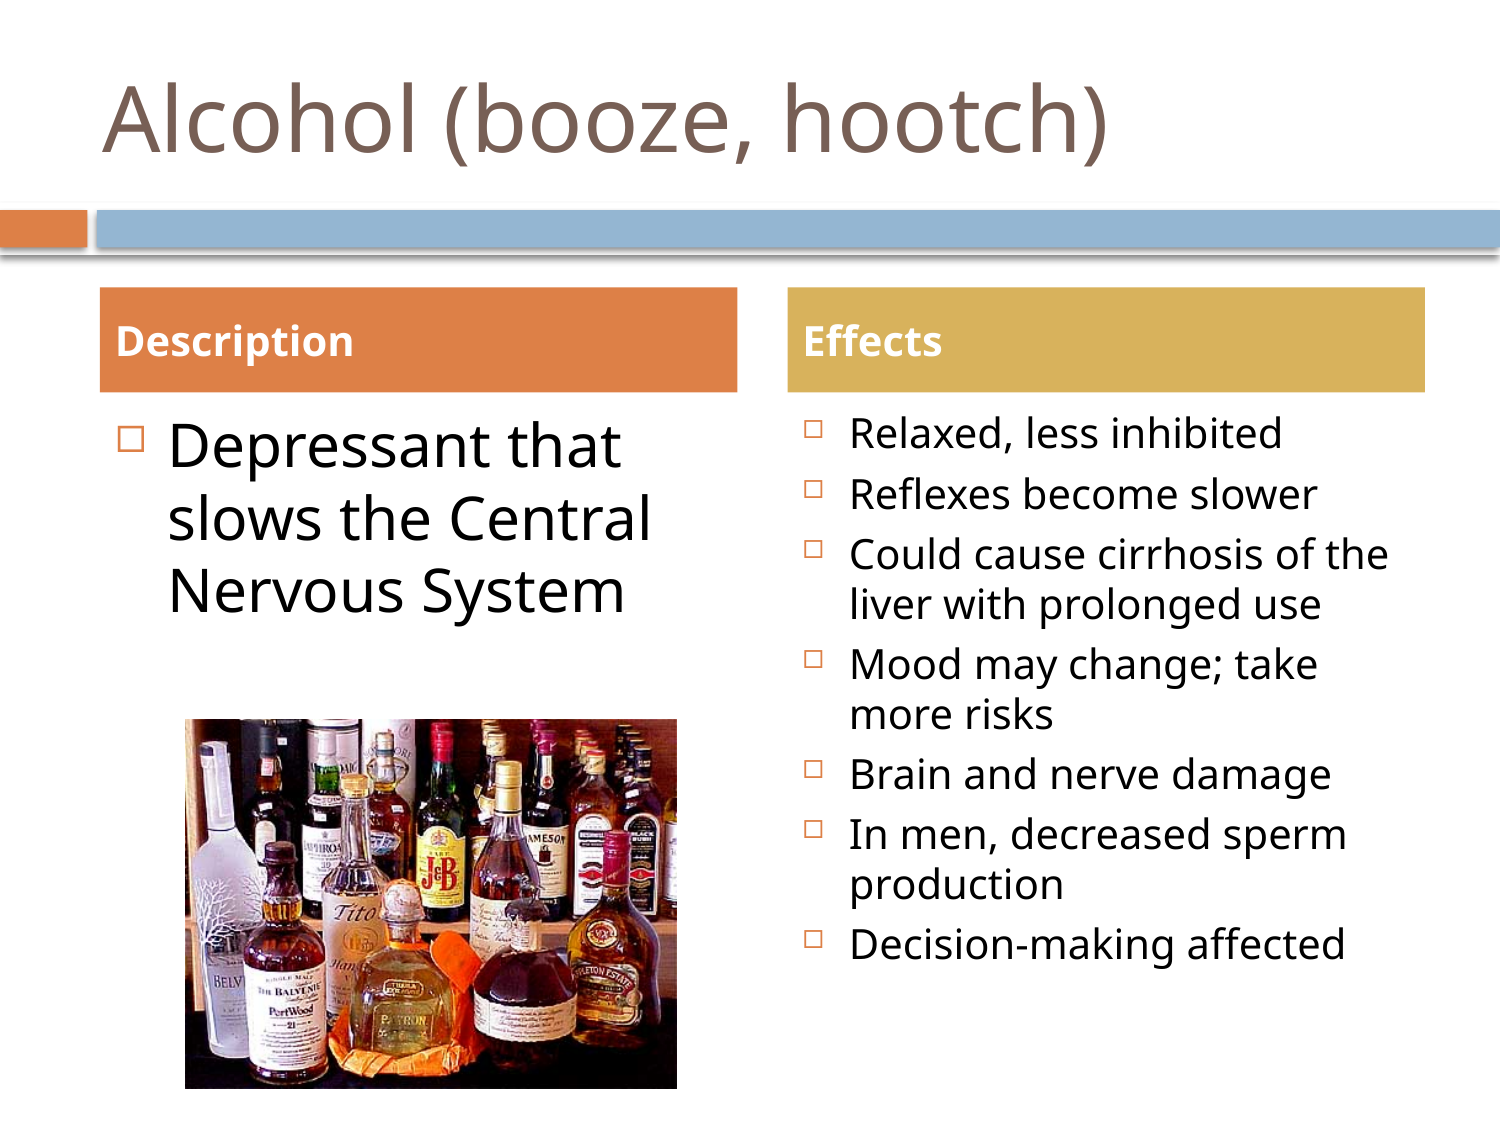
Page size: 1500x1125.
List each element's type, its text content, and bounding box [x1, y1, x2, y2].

picture [184, 719, 677, 1089]
list Depressant that slows the Central Nervous System [99, 399, 738, 988]
title Alcohol (booze, hootch) [87, 44, 1425, 188]
list Relaxed, less inhibited Reflexes become slower Could cause cirrhosis of the liver with prolonged use Mood may change; take more risks Brain and nerve damage In men, decreased sperm production Decision-making affected [787, 399, 1425, 988]
list Description [99, 287, 738, 393]
list Effects [787, 287, 1425, 393]
